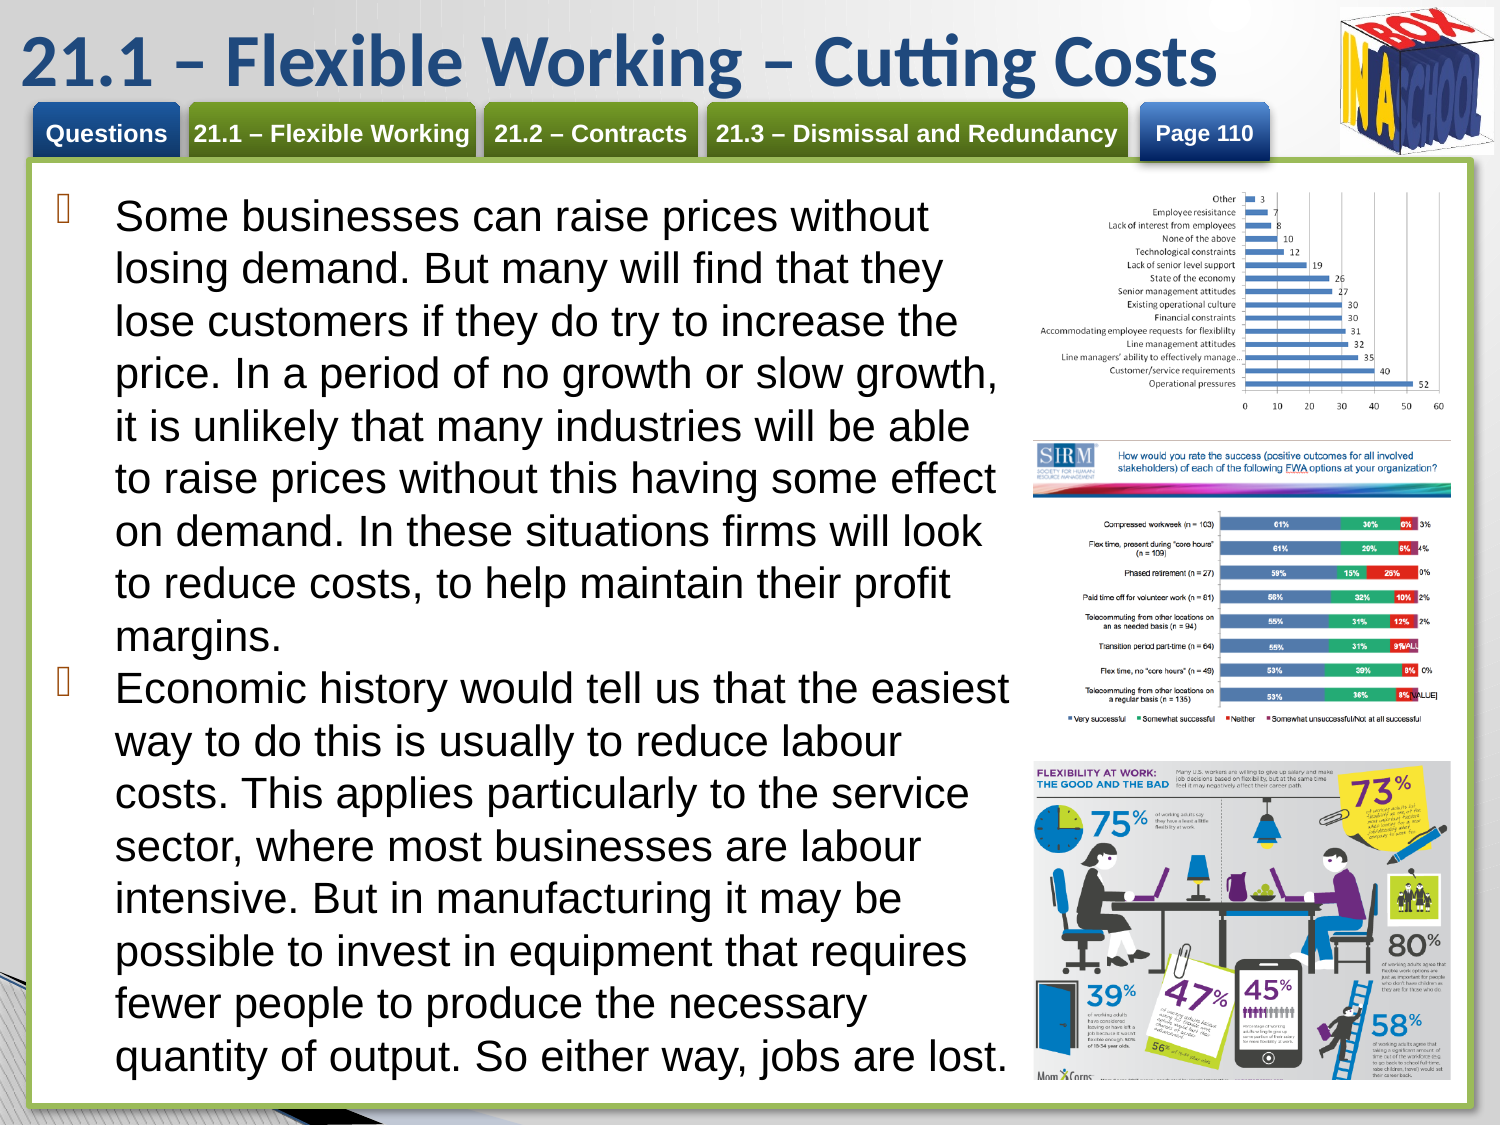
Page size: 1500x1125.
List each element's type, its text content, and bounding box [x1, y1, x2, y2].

picture [281, 1114, 303, 1125]
picture [1033, 440, 1451, 728]
text_box Page 110 [1139, 101, 1270, 161]
picture [1033, 184, 1451, 418]
picture [1033, 761, 1451, 1080]
picture [1340, 7, 1495, 155]
title 21.1 – Flexible Working – Cutting Costs [5, 11, 1270, 102]
text_box Some businesses can raise prices without losing demand. But many will find that they lose customers if they do try to increase the price. In a period of no growth or slow growth, it is unlikely that many industries will be able to raise prices without this having some effect on demand. In these situations firms will look to reduce costs, to help maintain their profit margins. Economic history would tell us that the easiest way to do this is usually to reduce labour costs. This applies particularly to the service sector, where most businesses are labour intensive. But in manufacturing it may be possible to invest in equipment that requires fewer people to produce the necessary quantity of output. So either way, jobs are lost. [41, 179, 1034, 1088]
